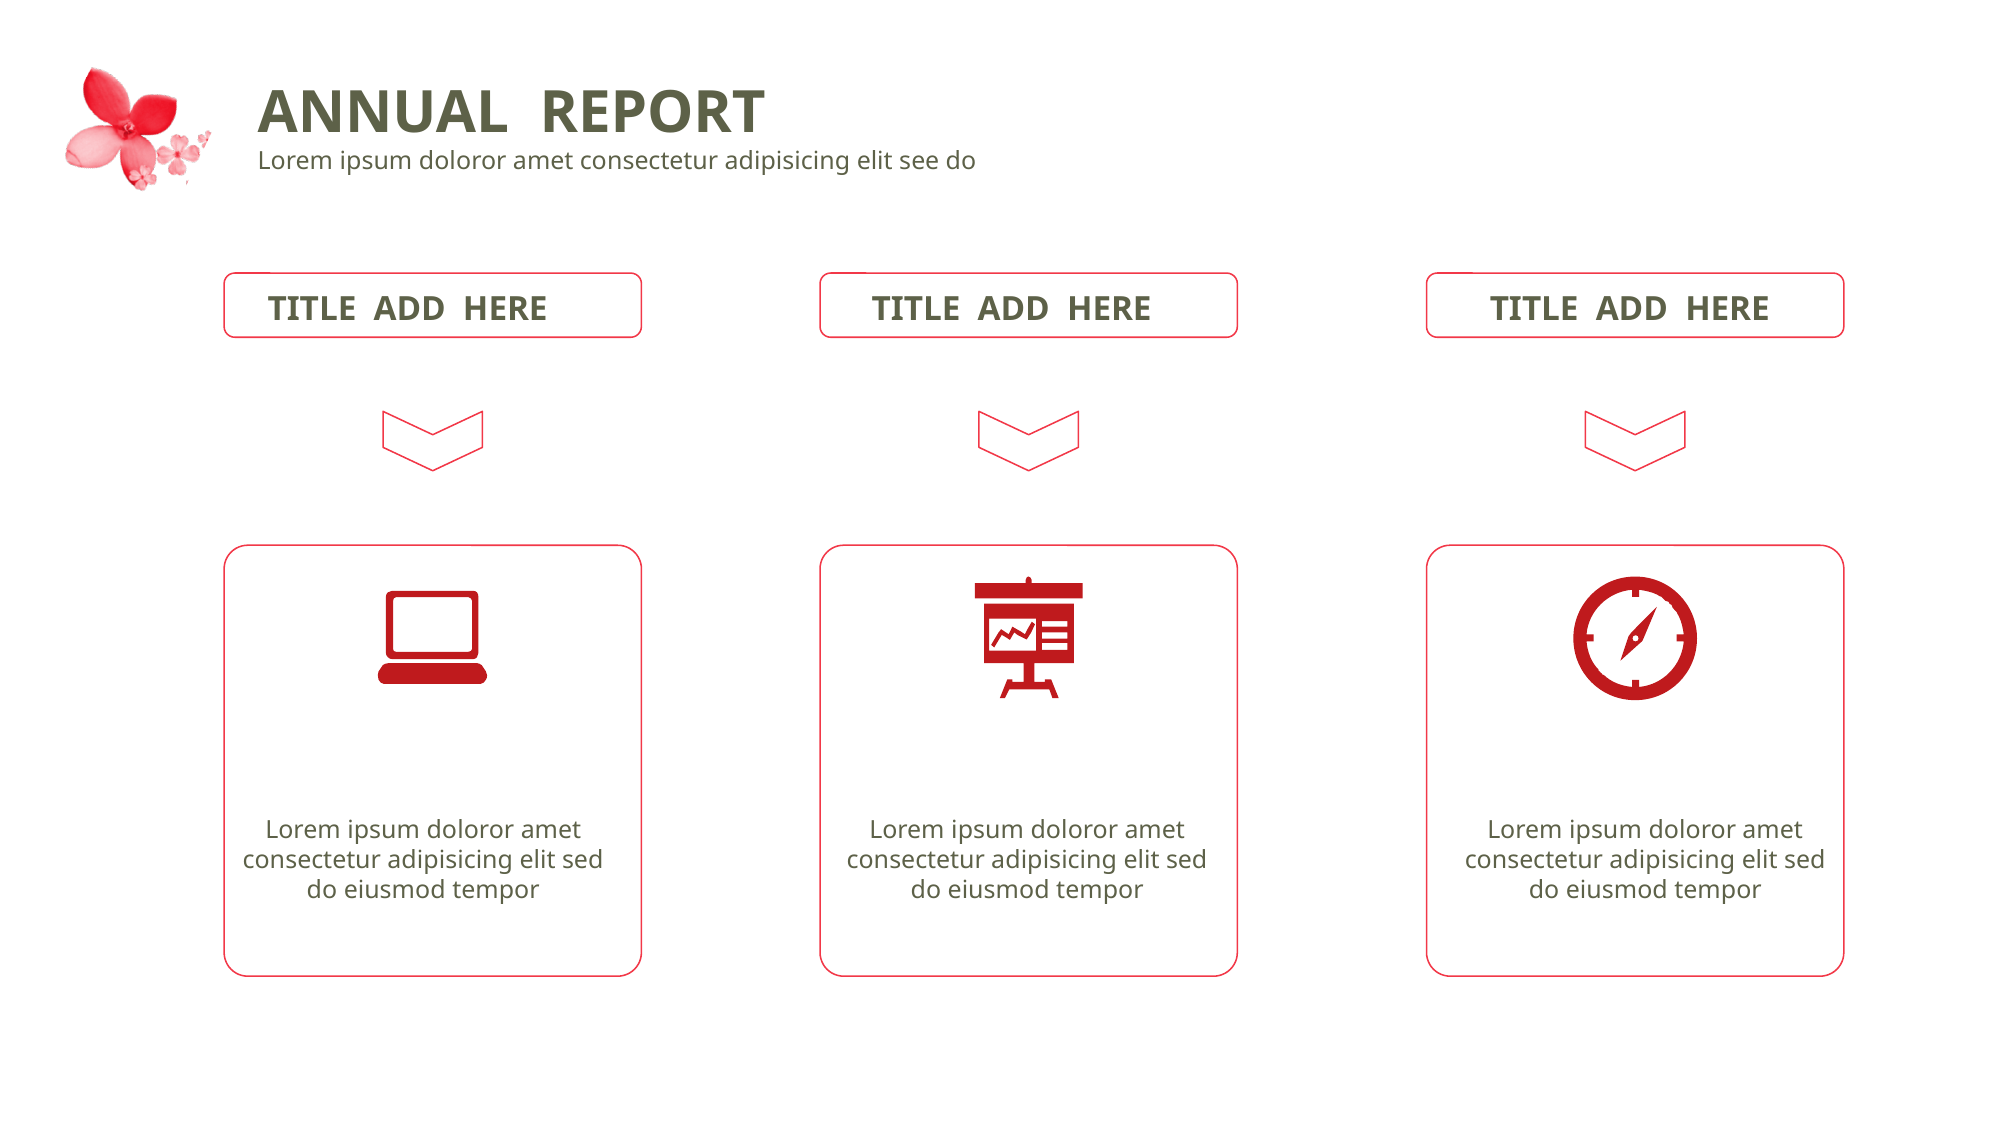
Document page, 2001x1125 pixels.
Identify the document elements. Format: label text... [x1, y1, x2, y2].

text_box [383, 411, 483, 471]
text_box ANNUAL REPORT [243, 67, 874, 152]
text_box [820, 545, 1238, 977]
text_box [1573, 576, 1697, 701]
text_box Lorem ipsum doloror amet consectetur adipisicing elit sed do eiusmod tempor [830, 806, 1225, 911]
text_box [1426, 273, 1844, 338]
text_box Lorem ipsum doloror amet consectetur adipisicing elit sed do eiusmod tempor [1448, 806, 1843, 911]
text_box [224, 545, 642, 977]
text_box TITLE ADD HERE [215, 279, 227, 335]
text_box TITLE ADD HERE [819, 279, 1214, 335]
text_box [821, 273, 1238, 338]
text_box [377, 590, 488, 684]
text_box TITLE ADD HERE [1437, 279, 1832, 335]
picture [43, 47, 225, 228]
text_box [1426, 545, 1844, 977]
text_box [224, 273, 642, 338]
text_box Lorem ipsum doloror amet consectetur adipisicing elit see do [242, 137, 1259, 182]
text_box [978, 411, 1079, 471]
text_box [1585, 411, 1685, 471]
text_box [974, 576, 1083, 699]
